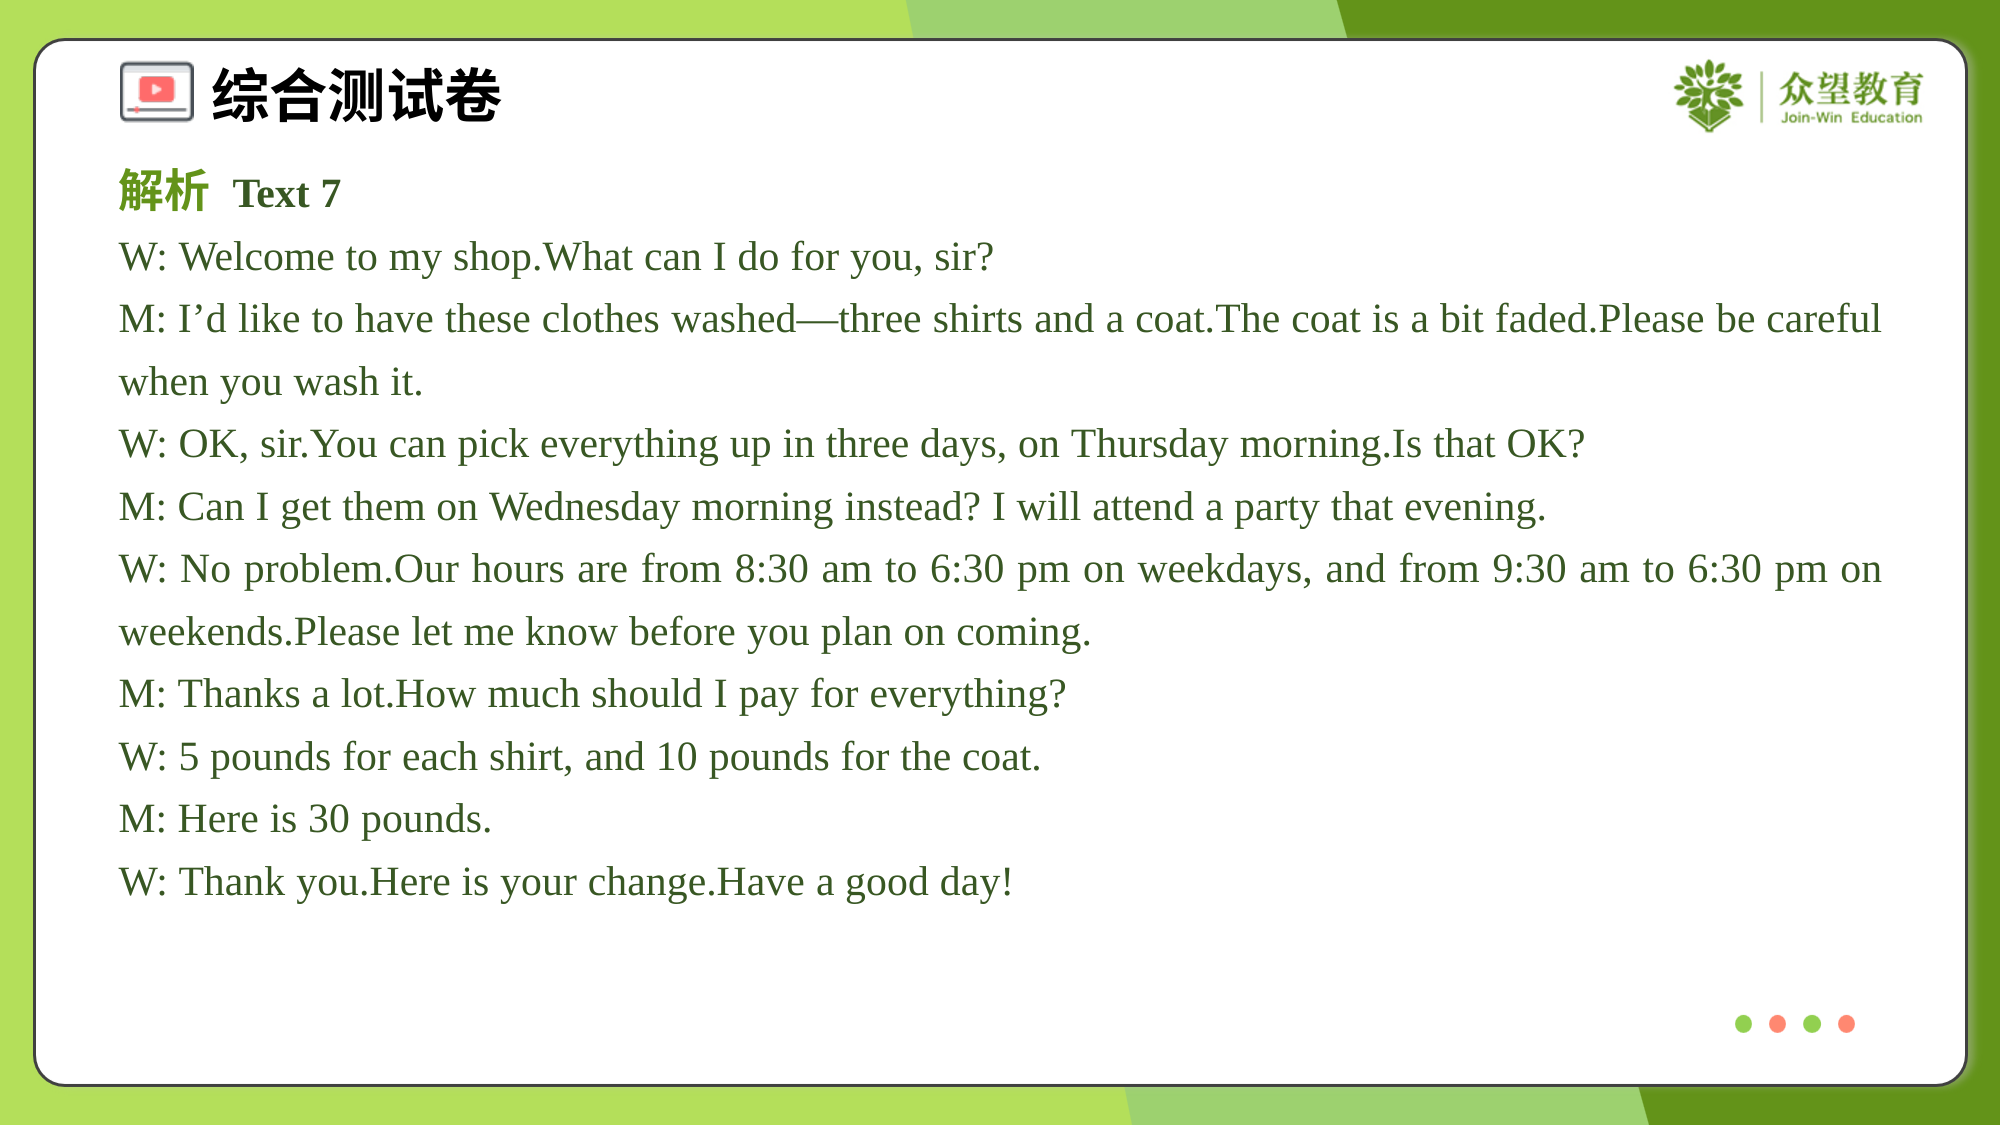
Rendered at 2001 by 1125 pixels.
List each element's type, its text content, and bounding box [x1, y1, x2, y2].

text_box 解析 Text 7 W: Welcome to my shop.What can I do for you, sir? M: I’d like to have these clothes washed—three shirts and a coat.The coat is a bit faded.Please be careful when you wash it. W: OK, sir.You can pick everything up in three days, on Thursday morning.Is that OK? M: Can I get them on Wednesday morning instead? I will attend a party that evening. W: No problem.Our hours are from 8:30 am to 6:30 pm on weekdays, and from 9:30 am to 6:30 pm on weekends.Please let me know before you plan on coming. M: Thanks a lot.How much should I pay for everything? W: 5 pounds for each shirt, and 10 pounds for the coat. M: Here is 30 pounds. W: Thank you.Here is your change.Have a good day! [118, 147, 1883, 899]
picture [0, 0, 2000, 1125]
